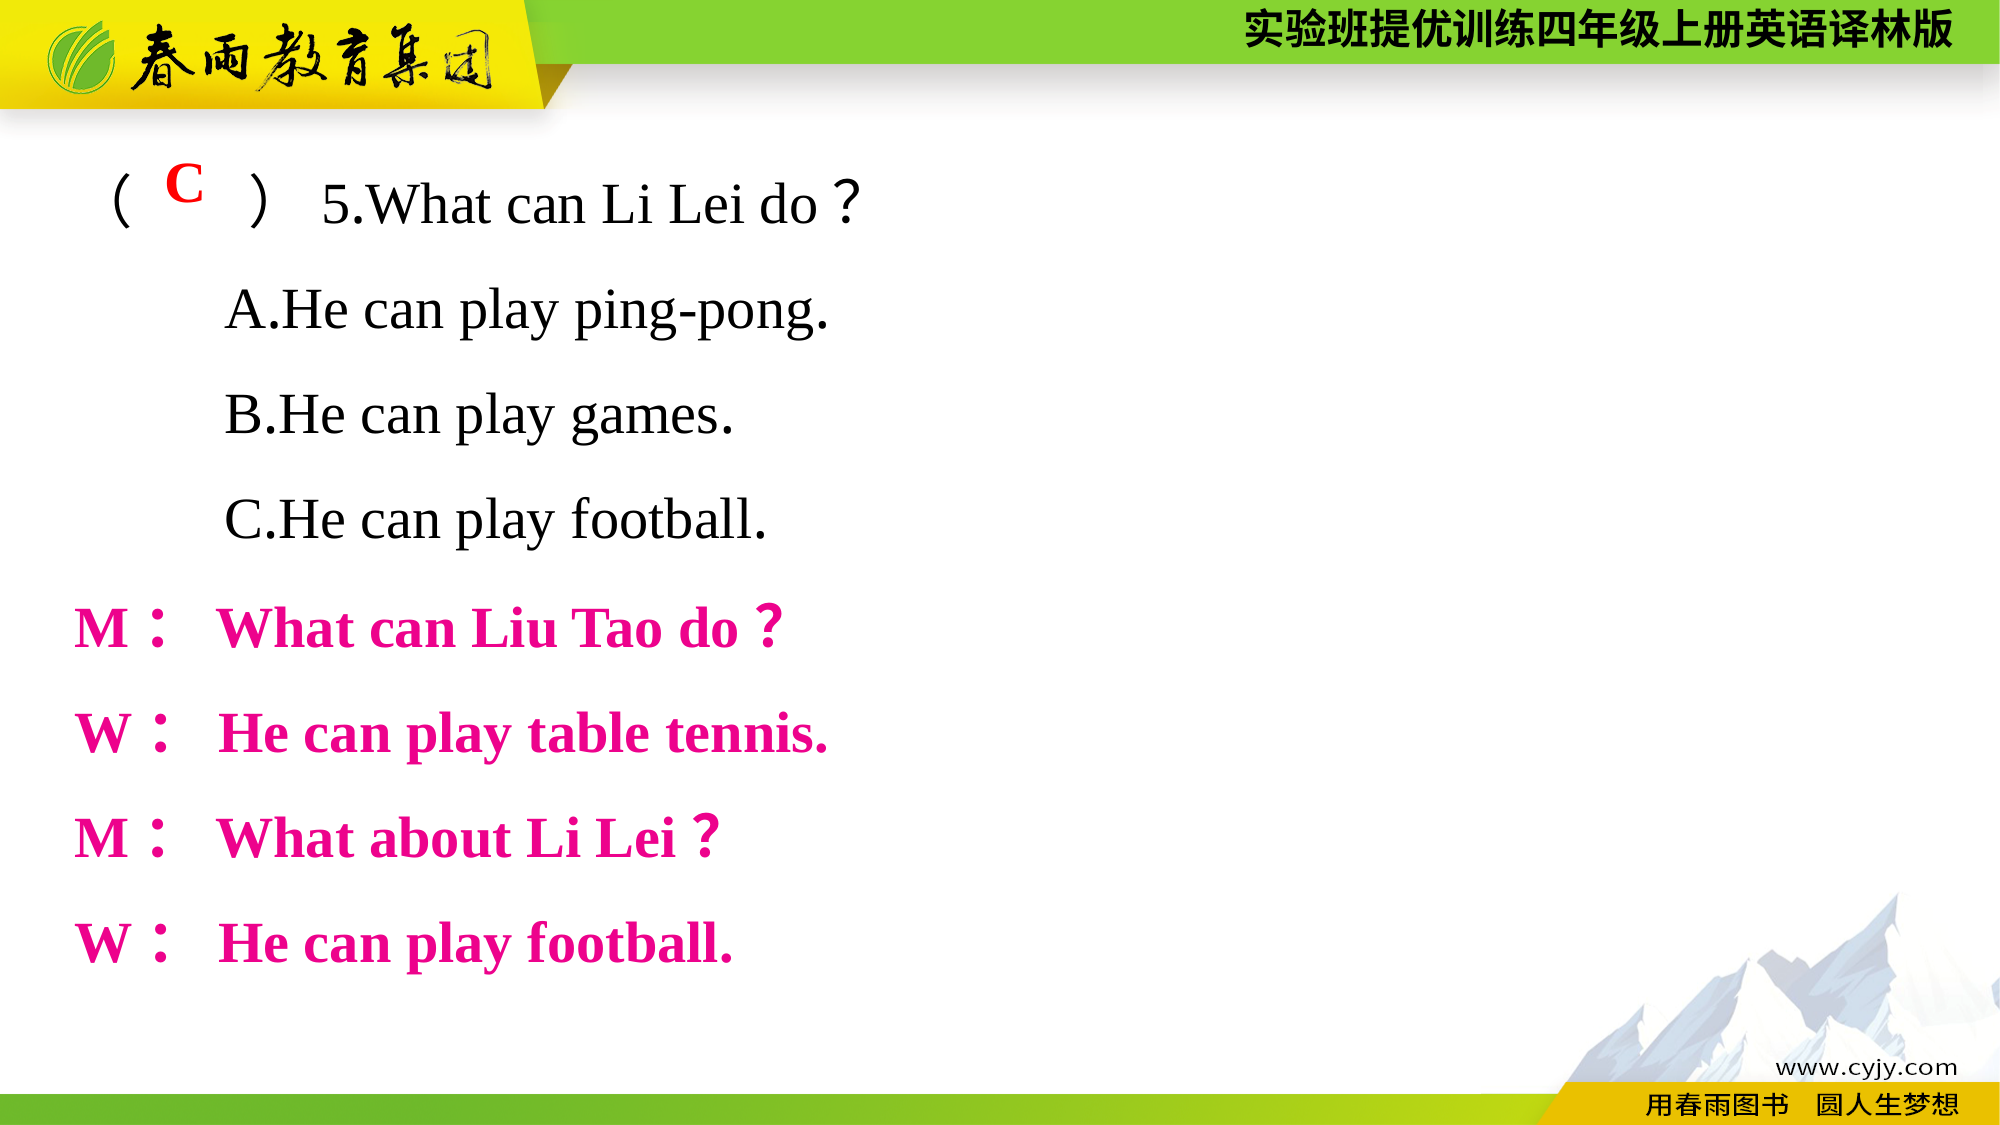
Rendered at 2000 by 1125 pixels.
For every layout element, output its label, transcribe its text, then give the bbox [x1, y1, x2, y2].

text_box M：What can Liu Tao do？ W：He can play table tennis. M：What about Li Lei？ W：He can play football. [59, 546, 1944, 982]
picture [0, 0, 2000, 1125]
list （ ）5.What can Li Lei do？ A.He can play ping-pong. B.He can play games. C.He can play football. [59, 122, 1944, 546]
text_box C [149, 137, 222, 222]
